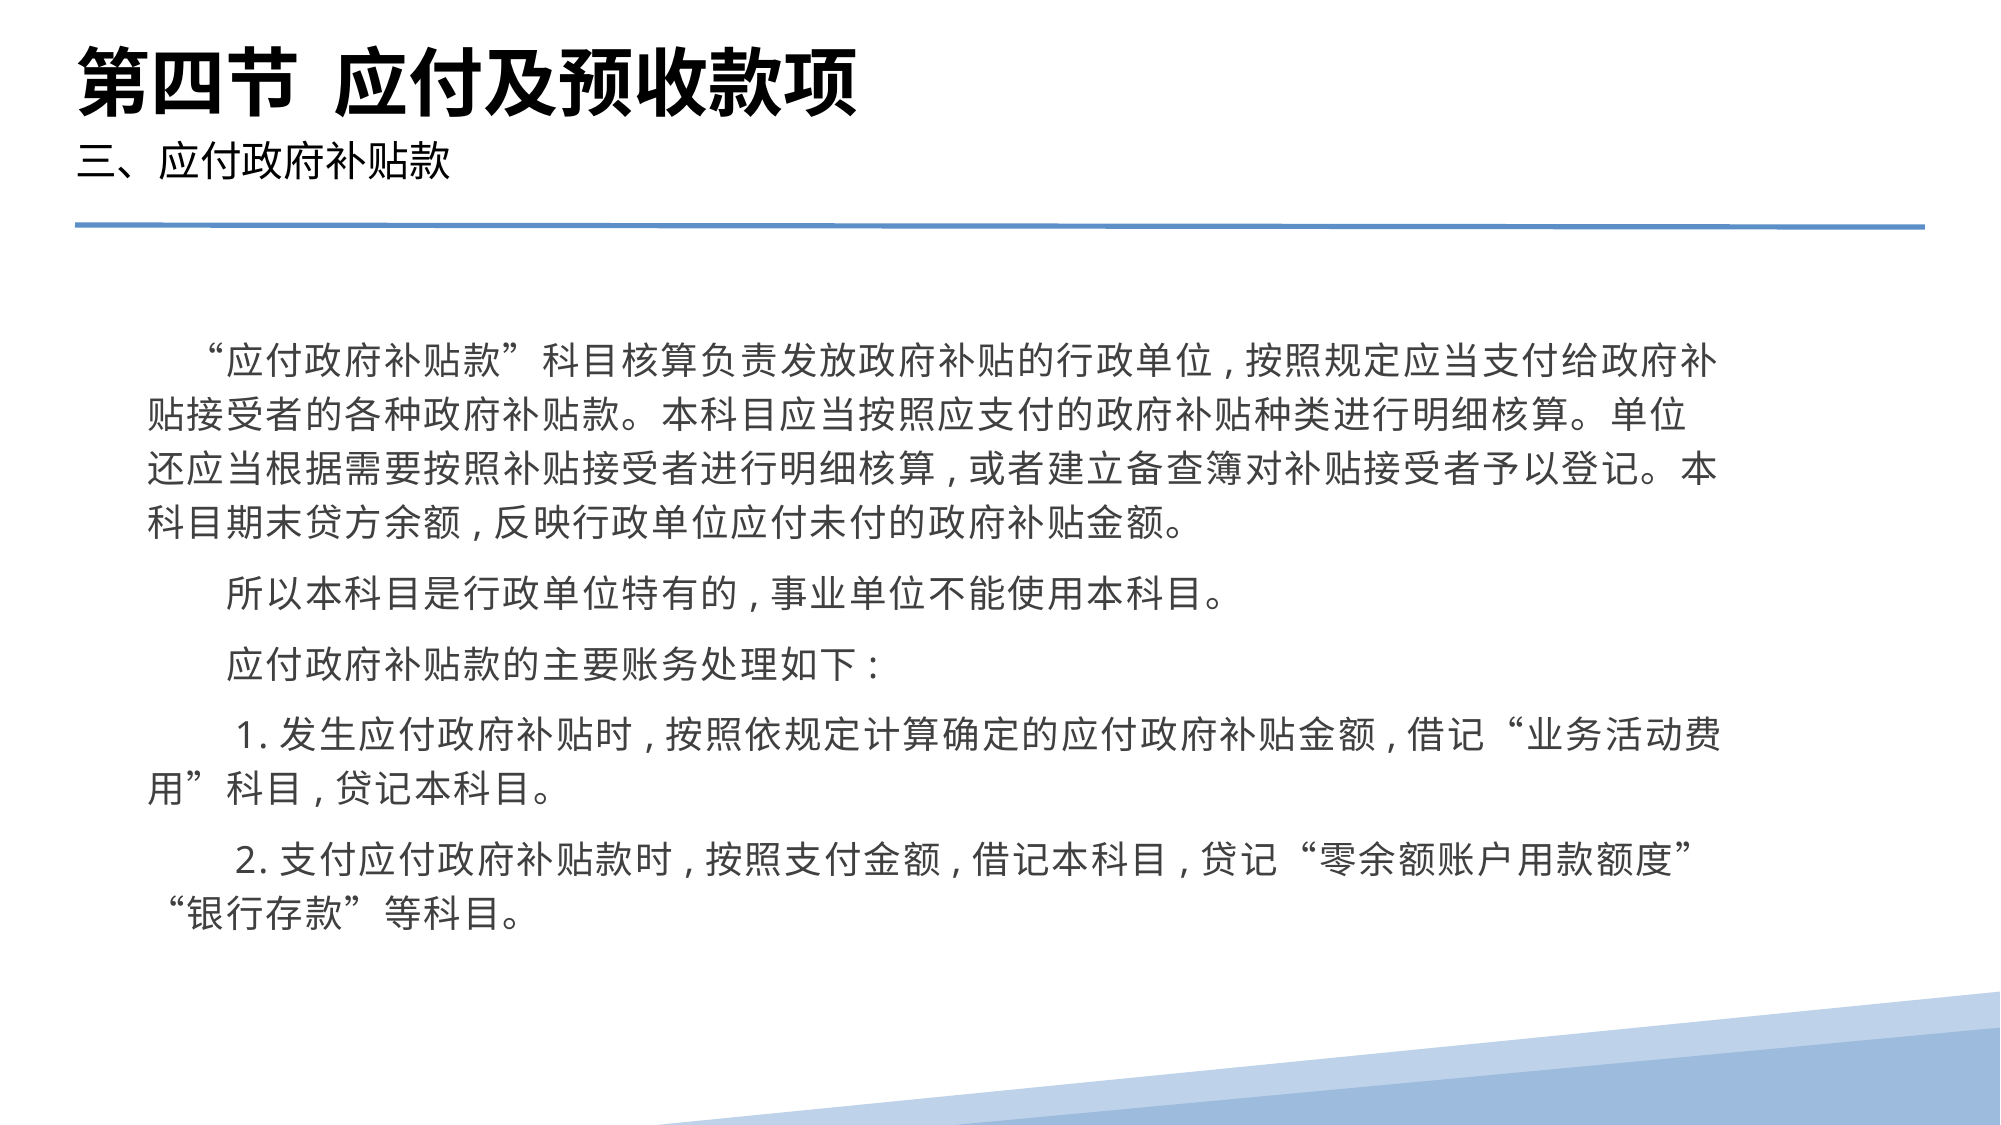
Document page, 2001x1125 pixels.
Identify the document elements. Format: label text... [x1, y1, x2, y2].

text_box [656, 991, 2000, 1125]
text_box “应付政府补贴款”科目核算负责发放政府补贴的行政单位,按照规定应当支付给政府补贴接受者的各种政府补贴款。本科目应当按照应支付的政府补贴种类进行明细核算。单位还应当根据需要按照补贴接受者进行明细核算,或者建立备查簿对补贴接受者予以登记。本科目期末贷方余额,反映行政单位应付未付的政府补贴金额。 所以本科目是行政单位特有的,事业单位不能使用本科目。 应付政府补贴款的主要账务处理如下: 1.发生应付政府补贴时,按照依规定计算确定的应付政府补贴金额,借记“业务活动费用”科目,贷记本科目。 2.支付应付政府补贴款时,按照支付金额,借记本科目,贷记“零余额账户用款额度”“银行存款”等科目。 [136, 252, 1740, 1012]
text_box 三、应付政府补贴款 [75, 124, 1925, 200]
text_box 第四节 应付及预收款项 [75, 24, 1925, 124]
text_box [74, 224, 1925, 228]
